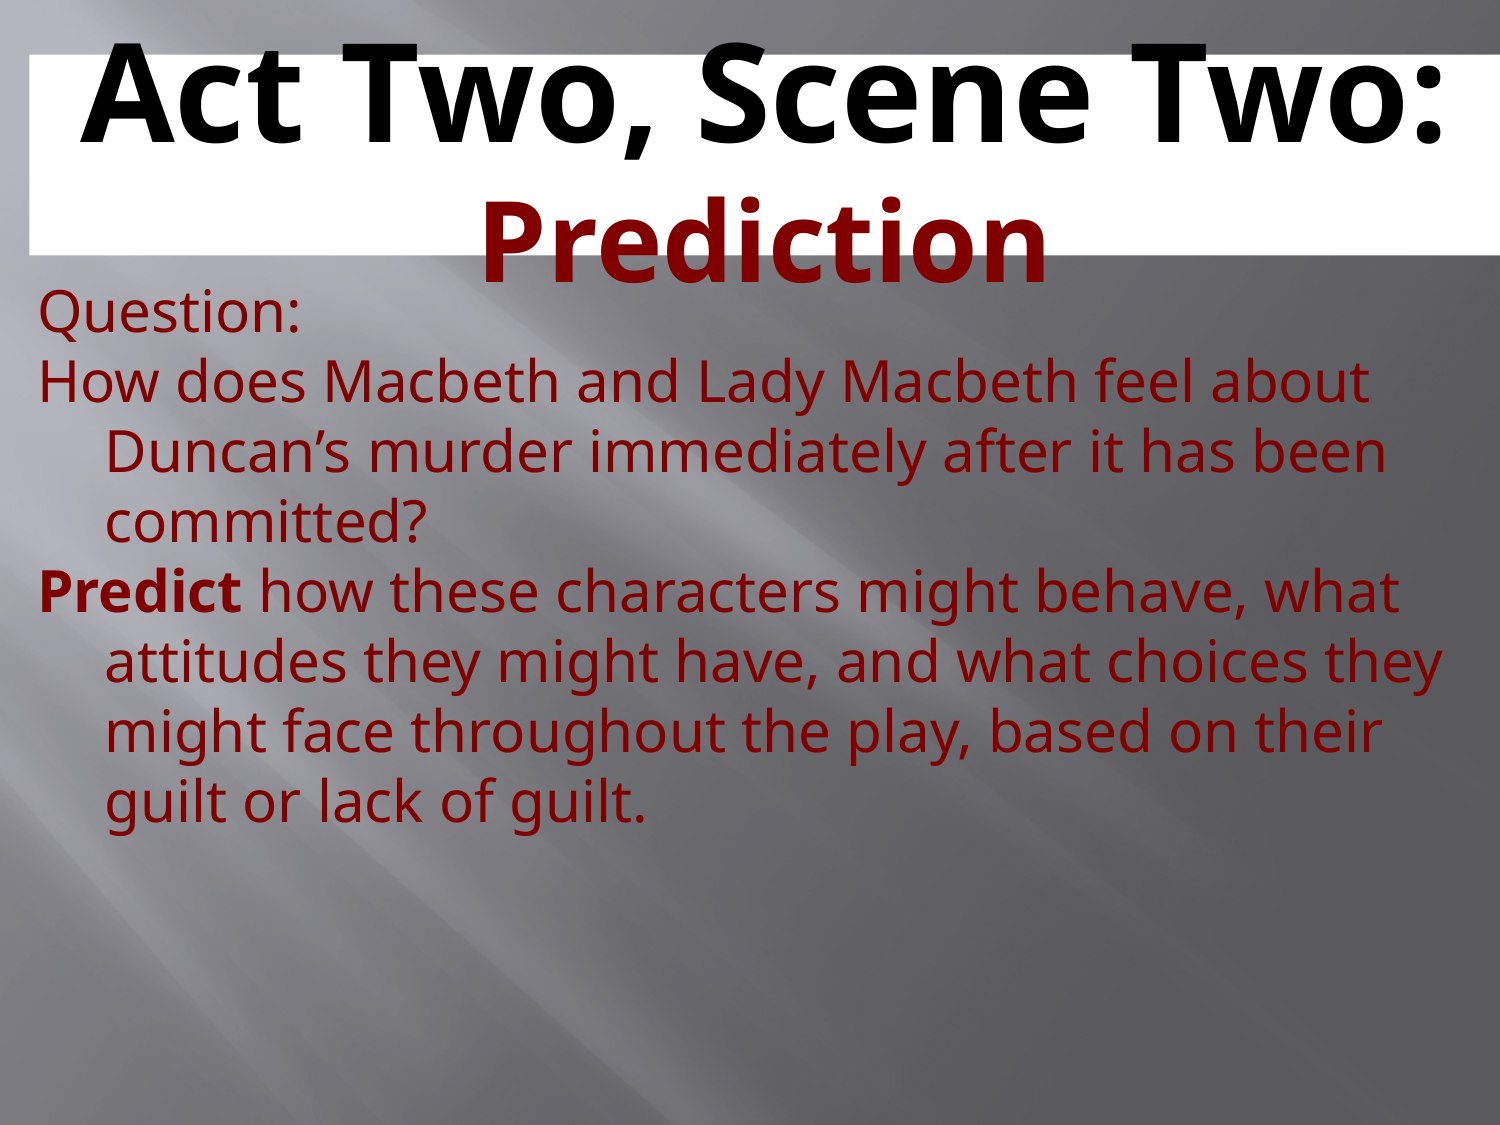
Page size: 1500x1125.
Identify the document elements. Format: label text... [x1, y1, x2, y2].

title Act Two, Scene Two: Prediction [29, 54, 1500, 256]
list Question: How does Macbeth and Lady Macbeth feel about Duncan’s murder immediately after it has been committed? Predict how these characters might behave, what attitudes they might have, and what choices they might face throughout the play, based on their guilt or lack of guilt. [0, 267, 1500, 1125]
